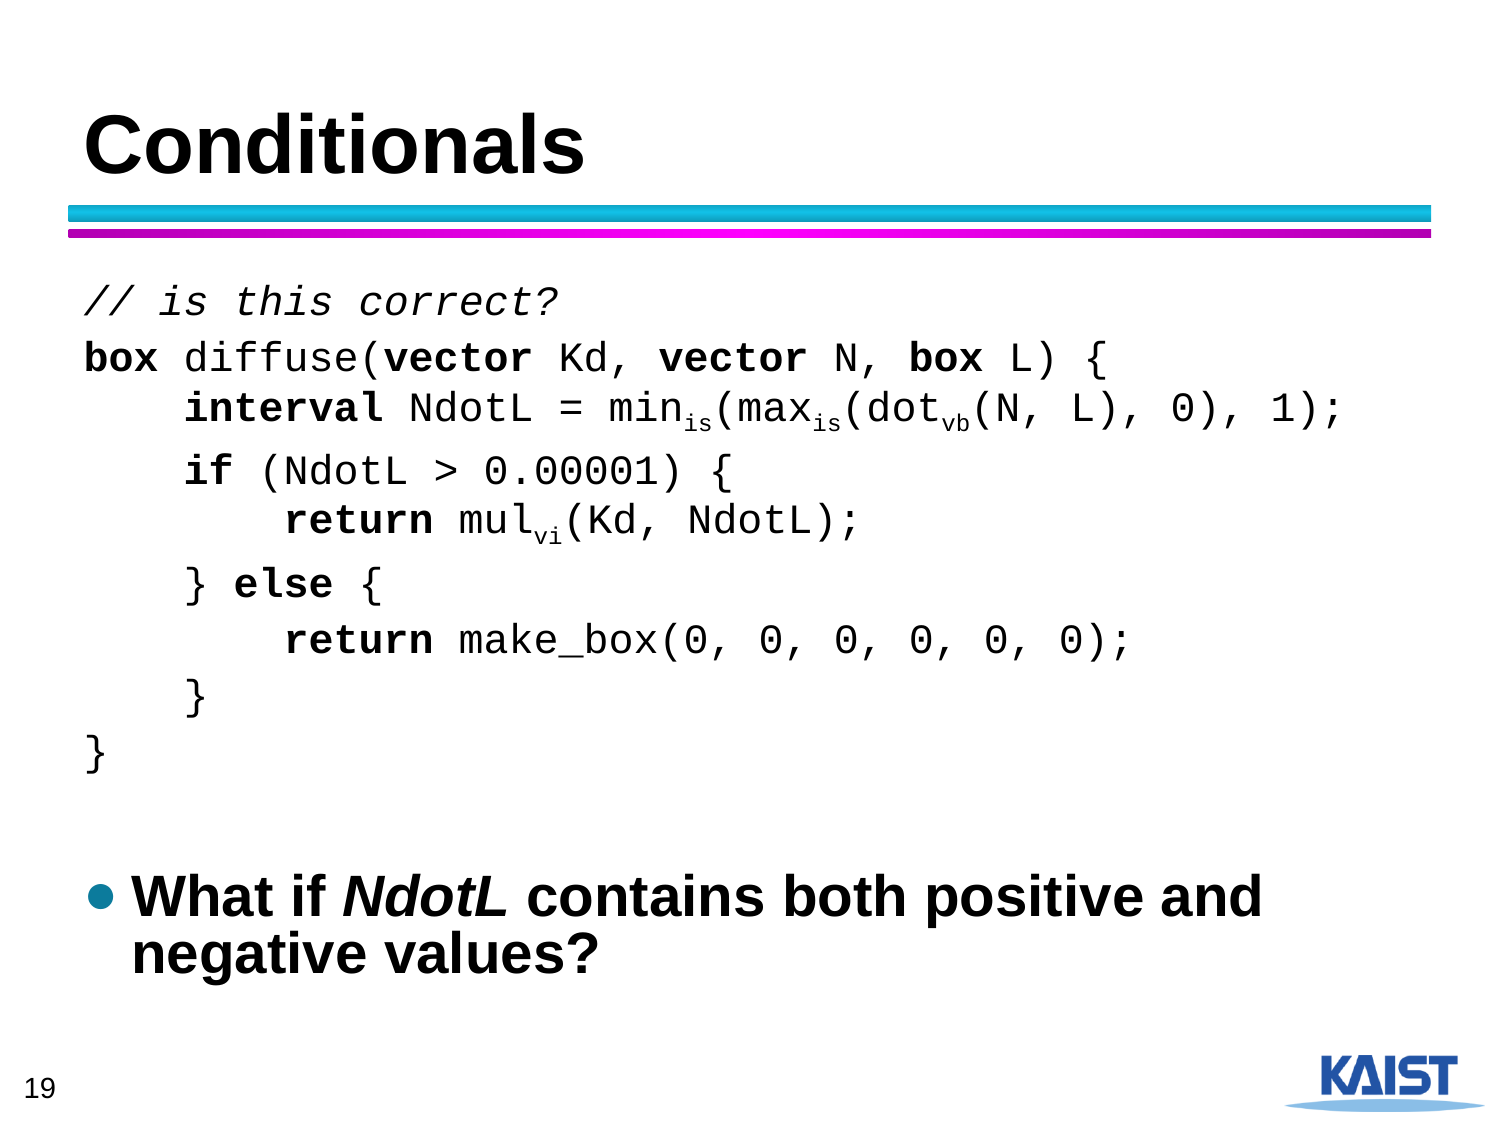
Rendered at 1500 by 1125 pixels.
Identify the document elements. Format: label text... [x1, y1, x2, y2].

list // is this correct? box diffuse(vector Kd, vector N, box L) { interval NdotL = minis(maxis(dotvb(N, L), 0), 1); if (NdotL > 0.00001) { return mulvi(Kd, NdotL); } else { return make_box(0, 0, 0, 0, 0, 0); } } What if NdotL contains both positive and negative values? [68, 259, 1434, 1093]
picture [1284, 1055, 1485, 1112]
title Conditionals [68, 48, 1428, 199]
